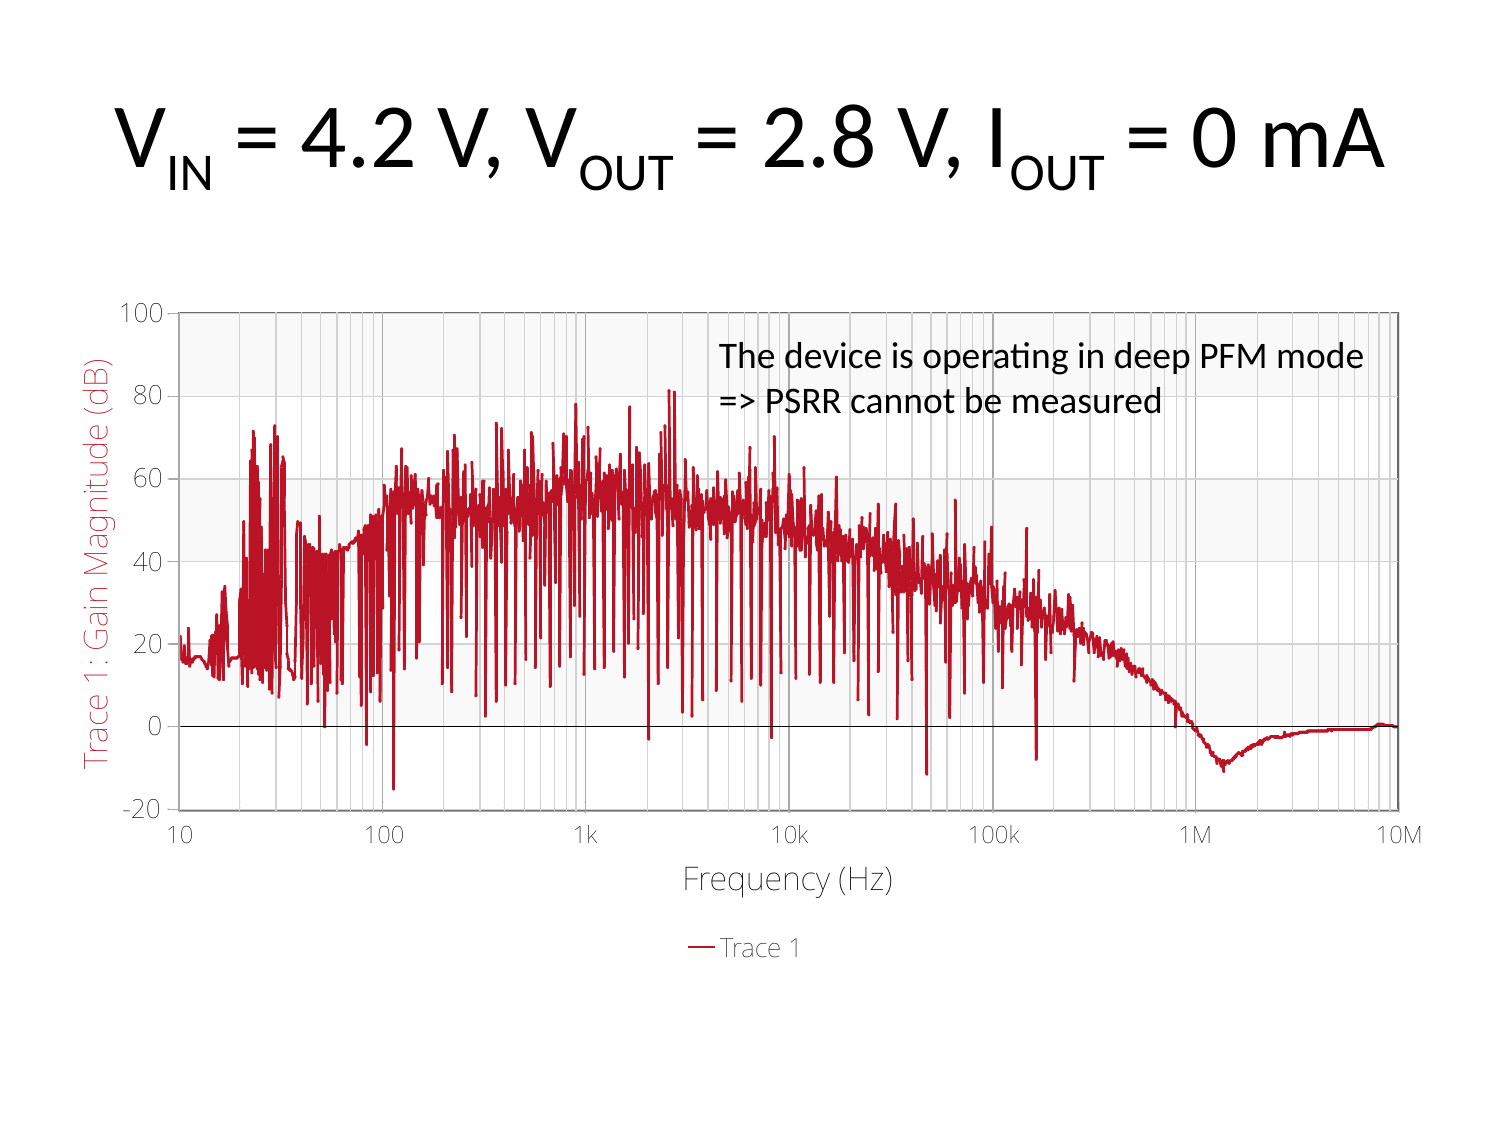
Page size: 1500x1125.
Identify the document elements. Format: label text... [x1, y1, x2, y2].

title VIN = 4.2 V, VOUT = 2.8 V, IOUT = 0 mA [75, 45, 1425, 233]
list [74, 296, 1426, 972]
